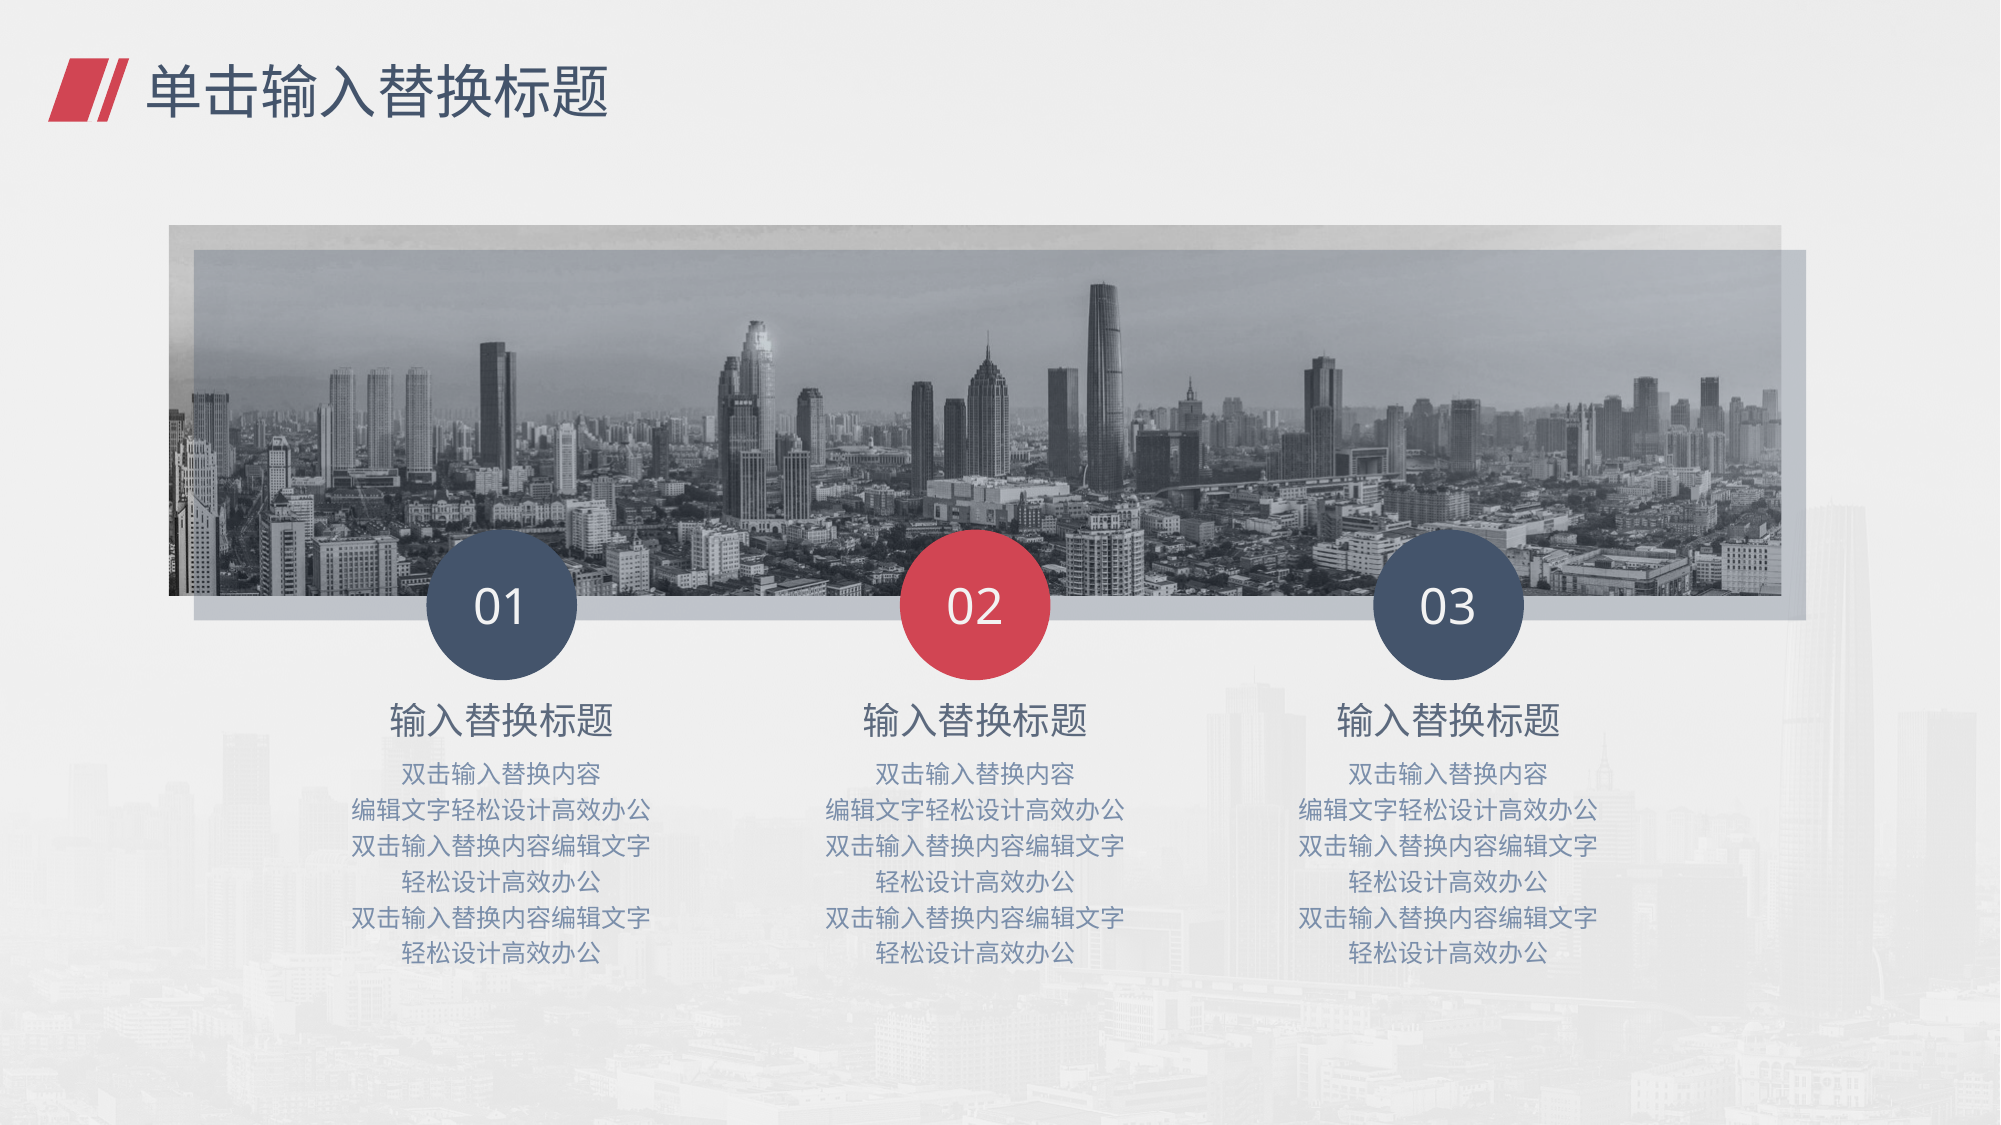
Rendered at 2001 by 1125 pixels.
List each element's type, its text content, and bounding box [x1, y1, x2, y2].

text_box [1050, 596, 1373, 621]
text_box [799, 689, 1151, 979]
text_box [193, 596, 426, 621]
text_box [326, 689, 678, 979]
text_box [1273, 689, 1625, 979]
title 单击输入替换标题 [129, 47, 867, 133]
text_box [577, 596, 900, 621]
text_box 02 [898, 596, 1052, 682]
text_box [1524, 249, 1807, 621]
text_box 03 [1372, 596, 1525, 682]
picture [168, 225, 1782, 596]
text_box 01 [425, 596, 579, 682]
